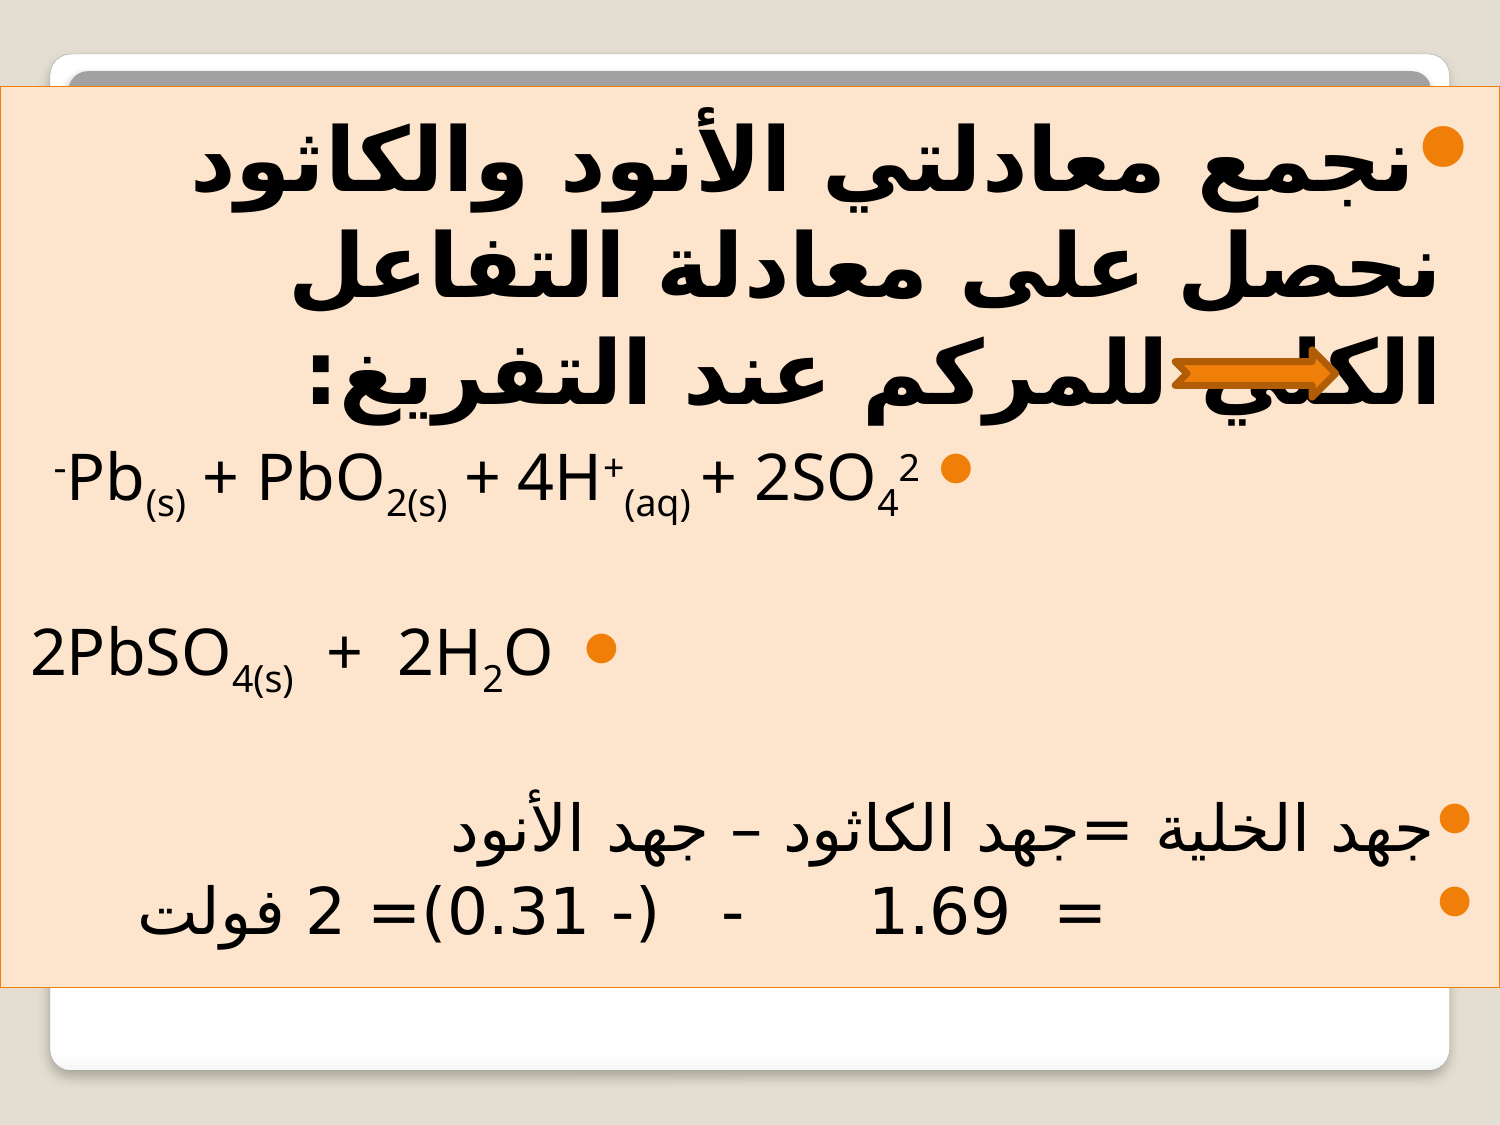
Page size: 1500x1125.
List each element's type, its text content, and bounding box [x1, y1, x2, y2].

list نجمع معادلتي الأنود والكاثود نحصل على معادلة التفاعل الكلي للمركم عند التفريغ: Pb(s) + PbO2(s) + 4H+(aq) + 2SO42- 2PbSO4(s) + 2H2O جهد الخلية =جهد الكاثود – جهد الأنود = 1.69 - (- 0.31)= 2 فولت [0, 86, 1500, 988]
text_box [1171, 346, 1340, 401]
